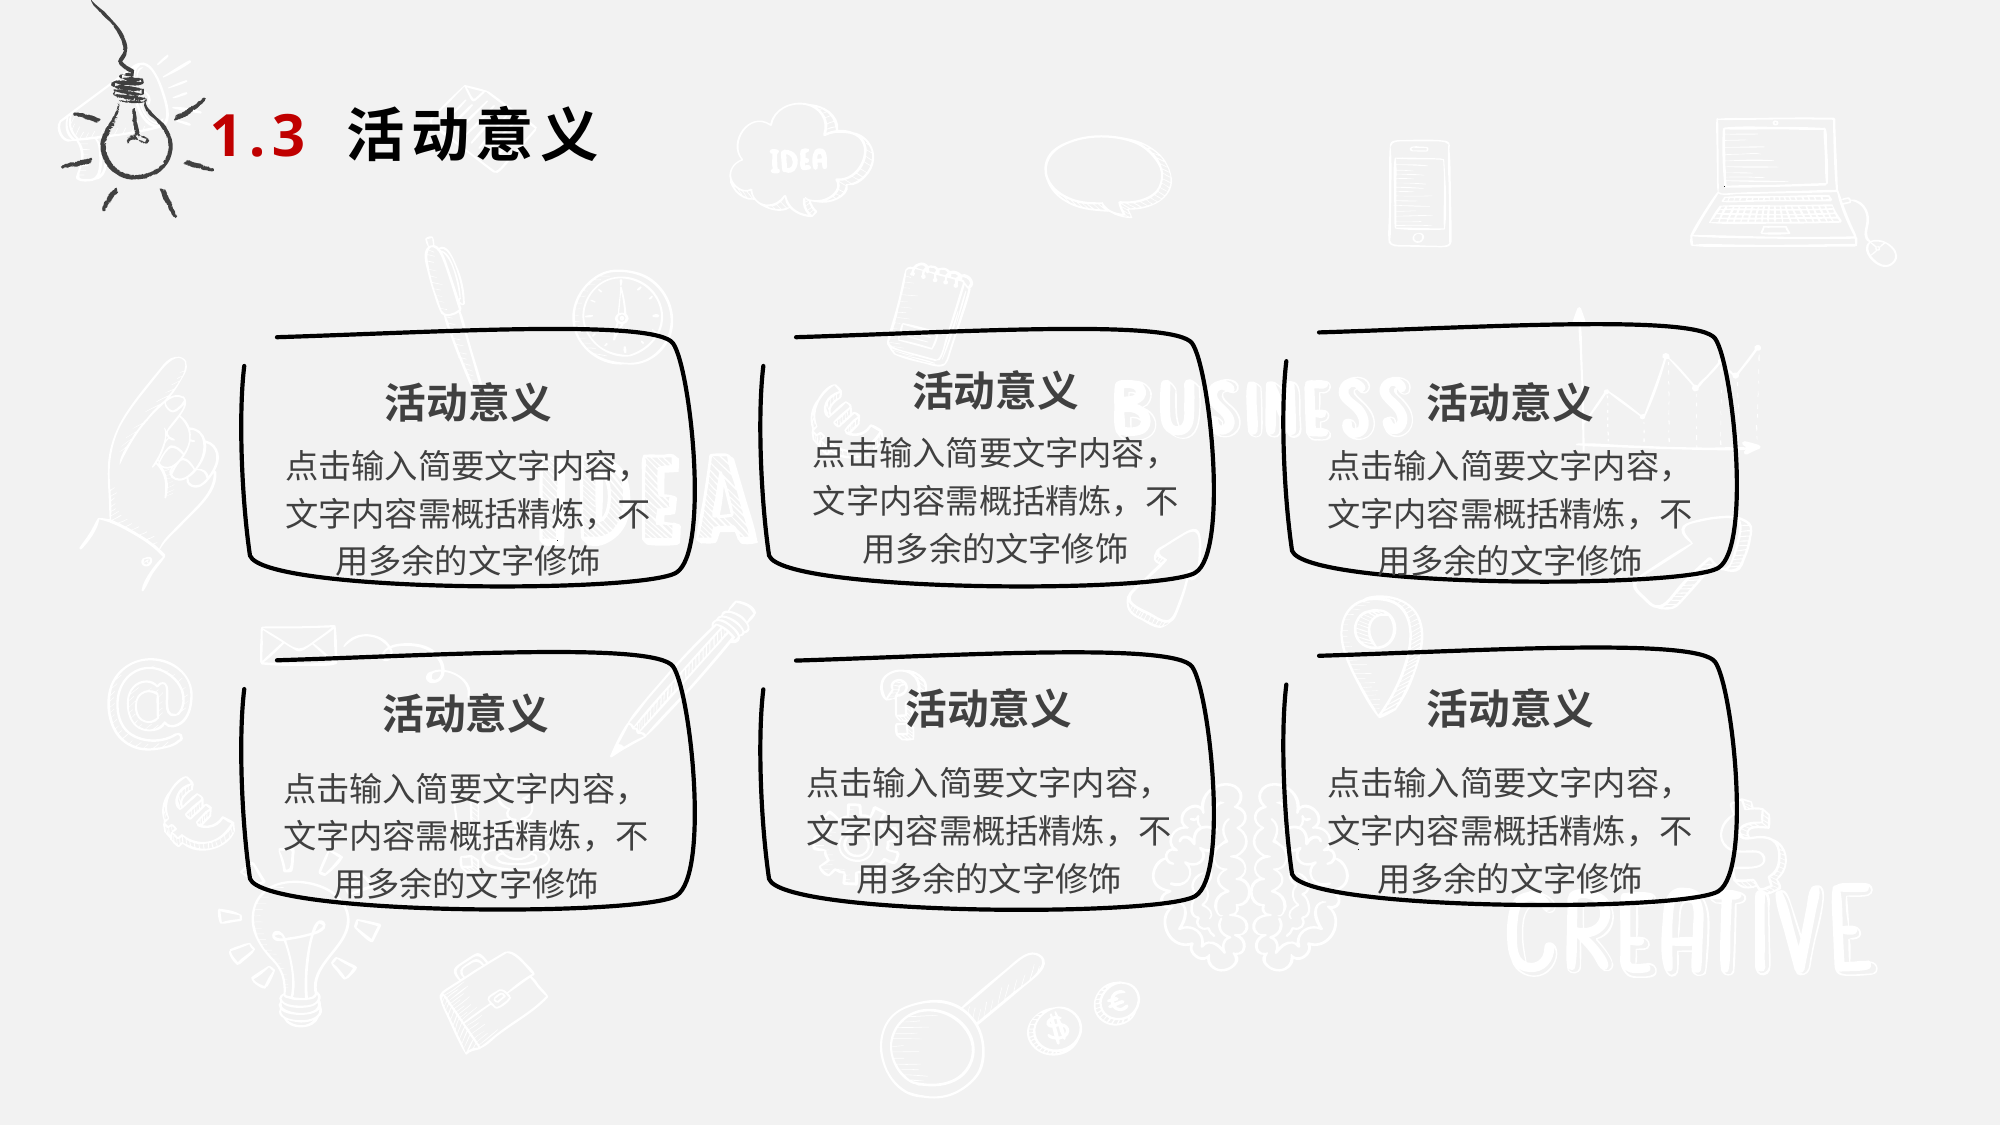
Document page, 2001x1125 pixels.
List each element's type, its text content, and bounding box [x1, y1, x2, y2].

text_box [1283, 647, 1737, 906]
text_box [241, 328, 695, 590]
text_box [241, 651, 695, 910]
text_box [760, 652, 1214, 910]
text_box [760, 328, 1214, 587]
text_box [1283, 324, 1737, 587]
text_box 1.3 活动意义 [194, 91, 614, 176]
